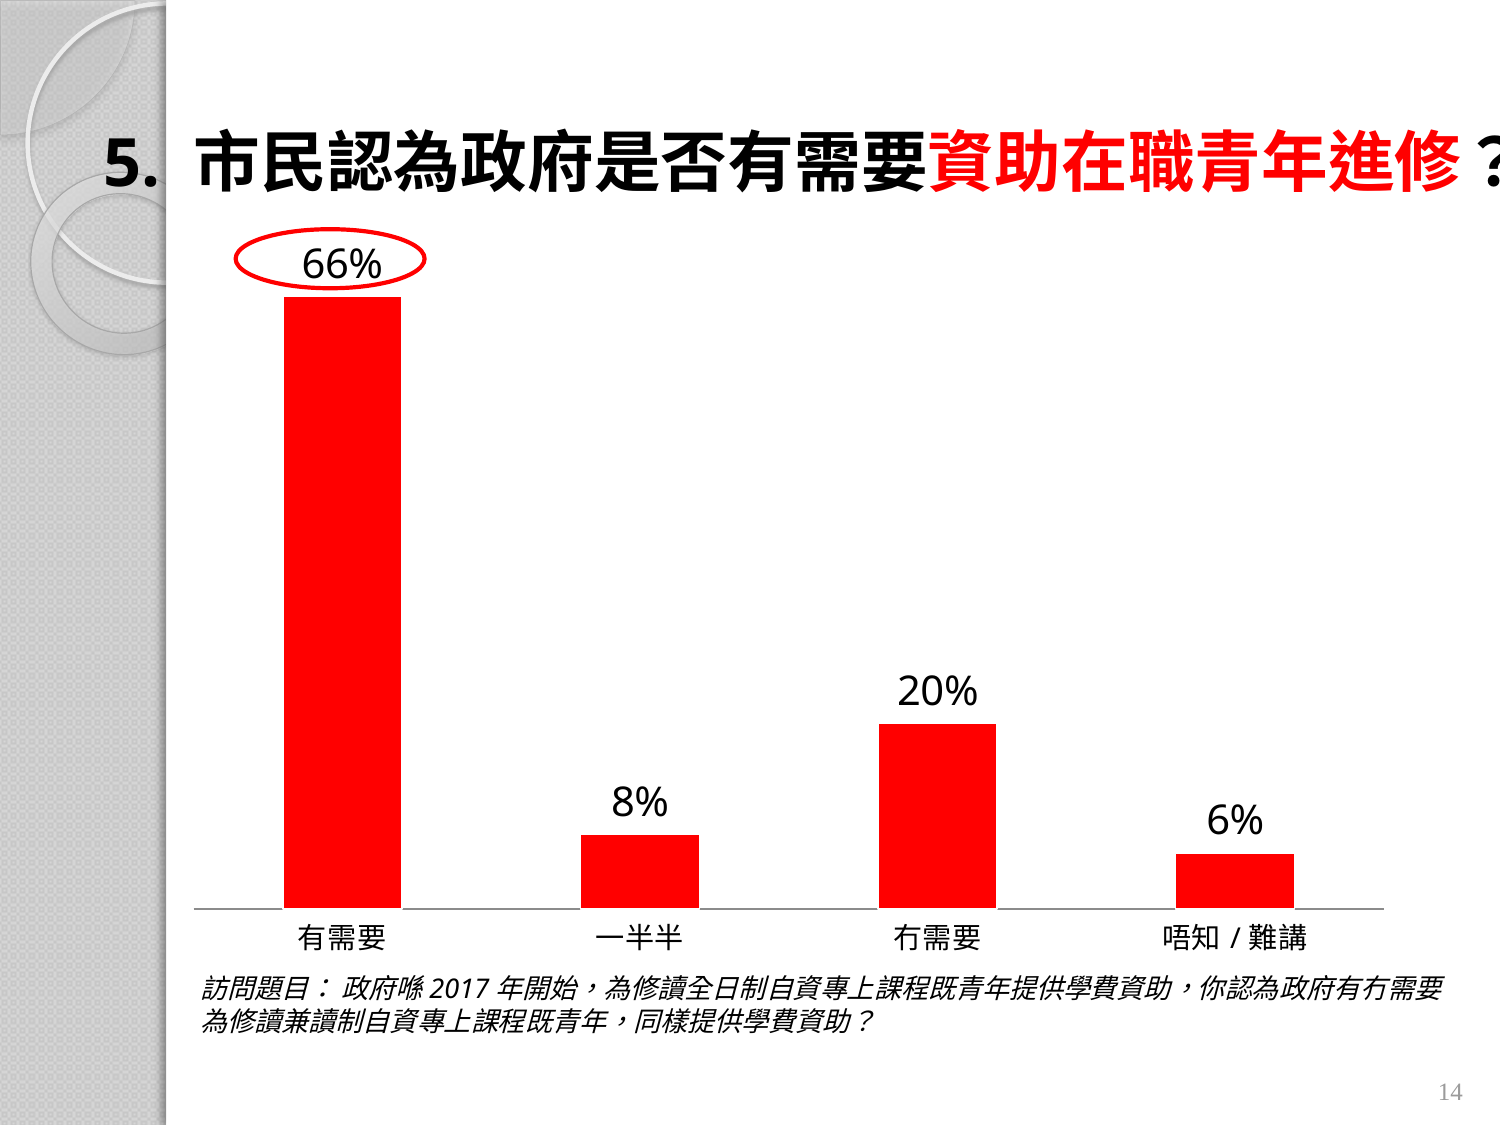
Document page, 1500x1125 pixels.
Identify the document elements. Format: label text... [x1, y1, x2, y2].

slide_number 14 [1413, 1034, 1488, 1113]
title 5. 市民認為政府是否有需要資助在職青年進修？ [88, 66, 1500, 254]
chart [168, 233, 1410, 973]
text_box 訪問題目： 政府喺2017年開始，為修讀全日制自資專上課程既青年提供學費資助，你認為政府有冇需要為修讀兼讀制自資專上課程既青年，同樣提供學費資助？ [186, 964, 1474, 1044]
